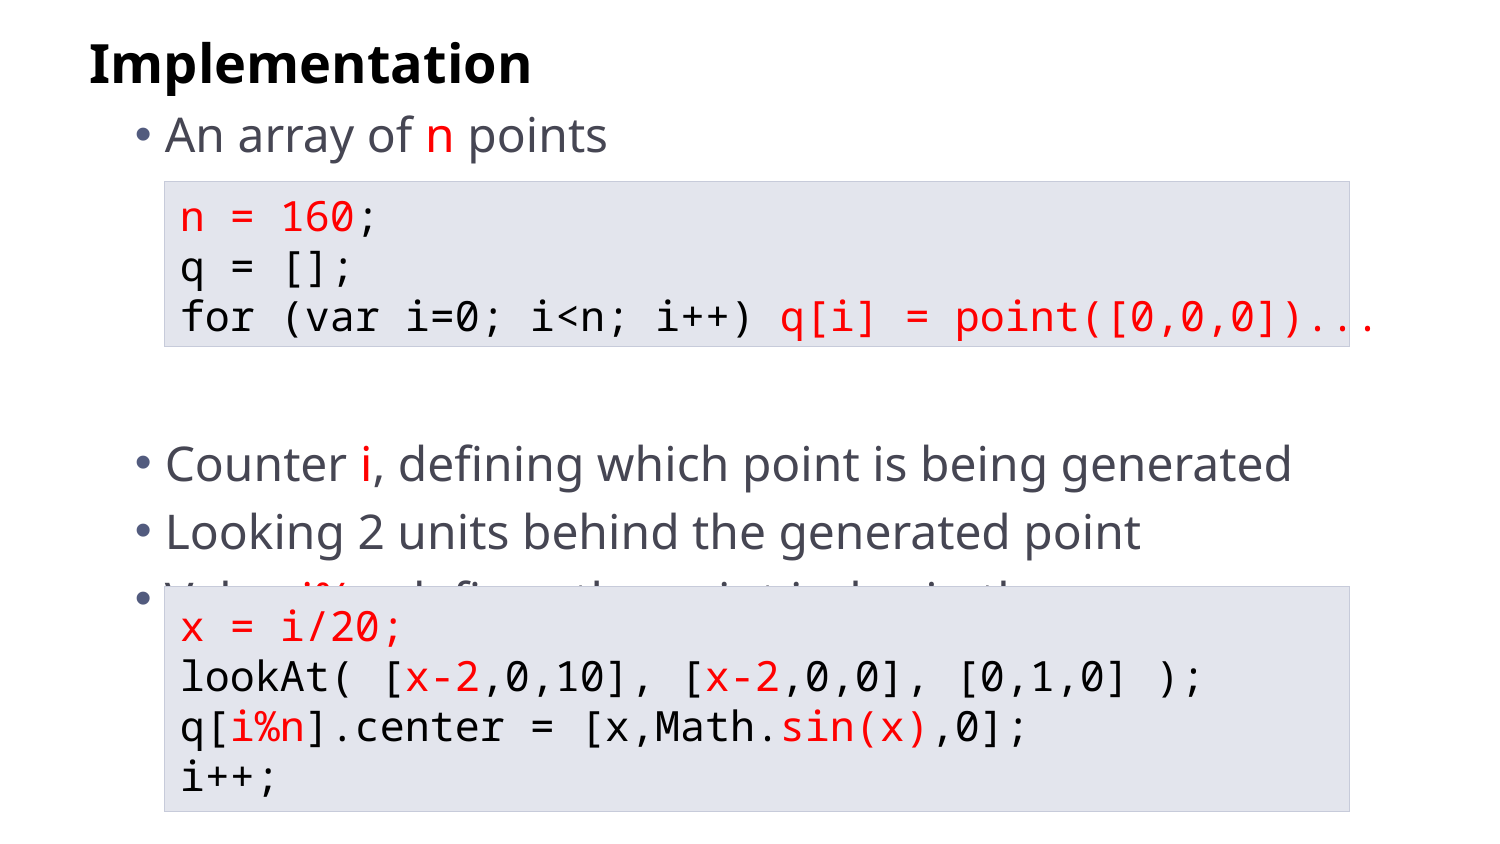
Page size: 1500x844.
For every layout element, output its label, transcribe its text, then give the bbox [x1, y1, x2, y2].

text_box n = 160; q = []; for (var i=0; i<n; i++) q[i] = point([0,0,0])... [164, 181, 1350, 347]
text_box x = i/20; lookAt( [x-2,0,10], [x-2,0,0], [0,1,0] ); q[i%n].center = [x,Math.sin(x),0]; i++; [164, 586, 1350, 812]
list Implementation An array of n points Counter i, defining which point is being generated Looking 2 units behind the generated point Value i%n defines the point index in the array [75, 21, 1475, 835]
